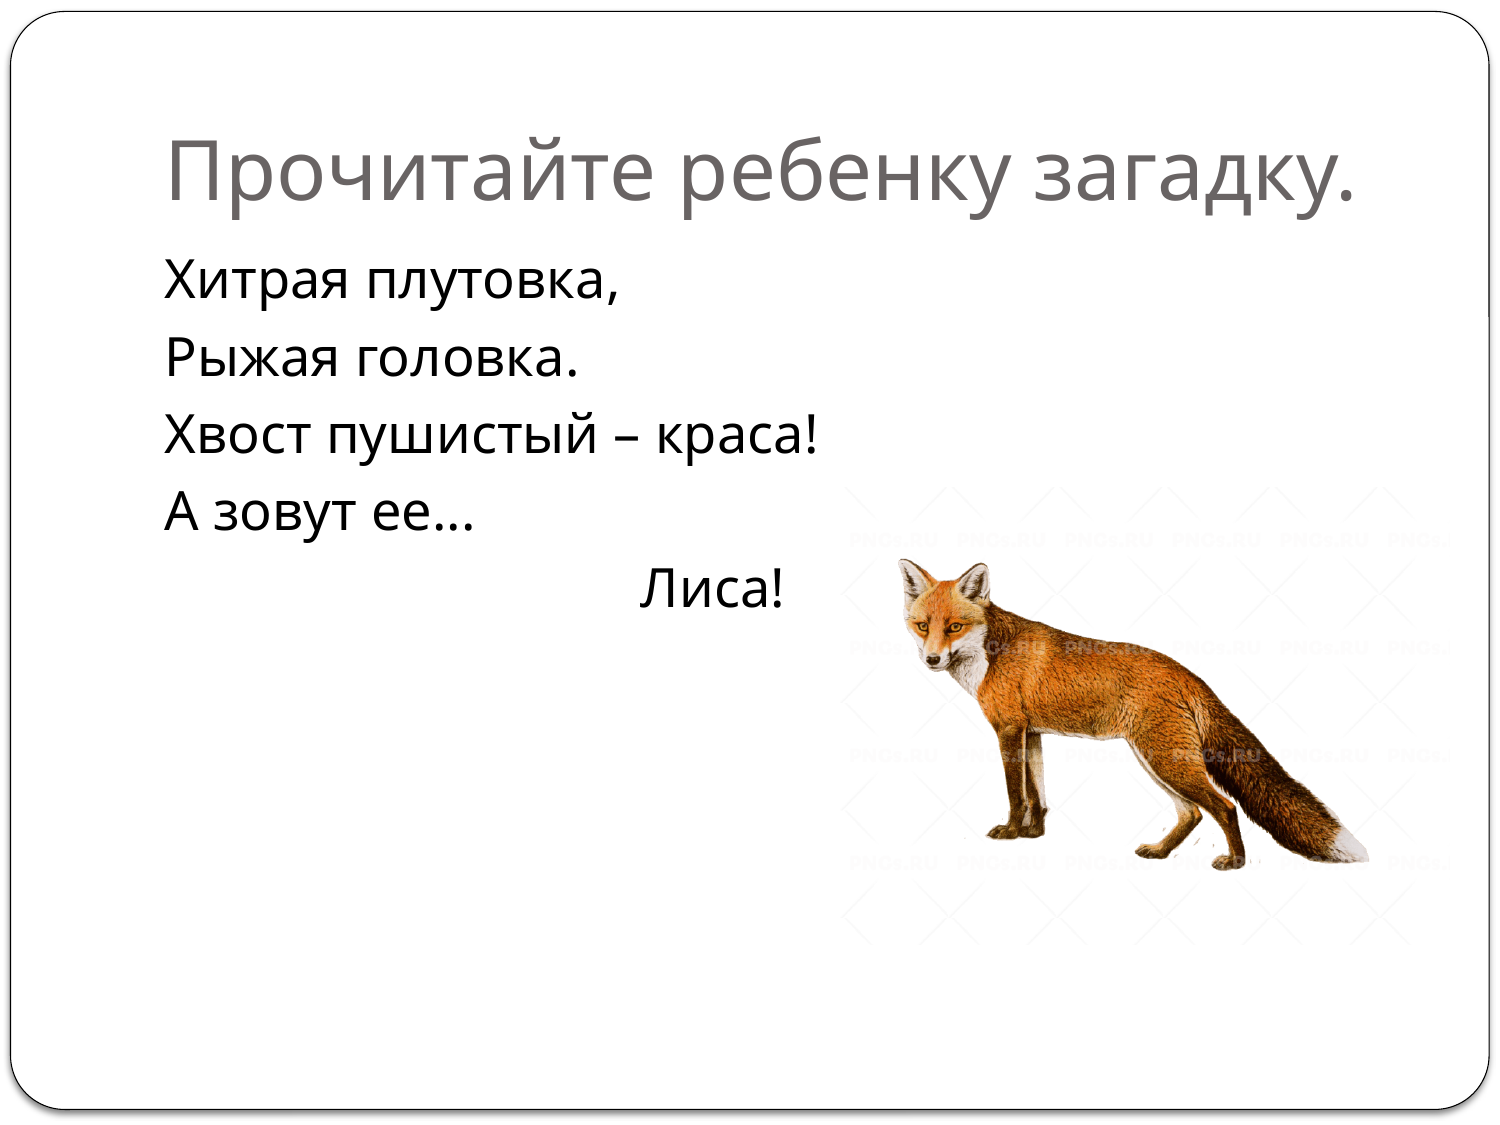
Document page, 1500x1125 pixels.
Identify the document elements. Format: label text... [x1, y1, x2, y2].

list Хитрая плутовка, Рыжая головка. Хвост пушистый – краса! А зовут ее... Лиса! [150, 237, 1425, 988]
title Прочитайте ребенку загадку. [150, 45, 1425, 233]
picture [840, 487, 1451, 946]
